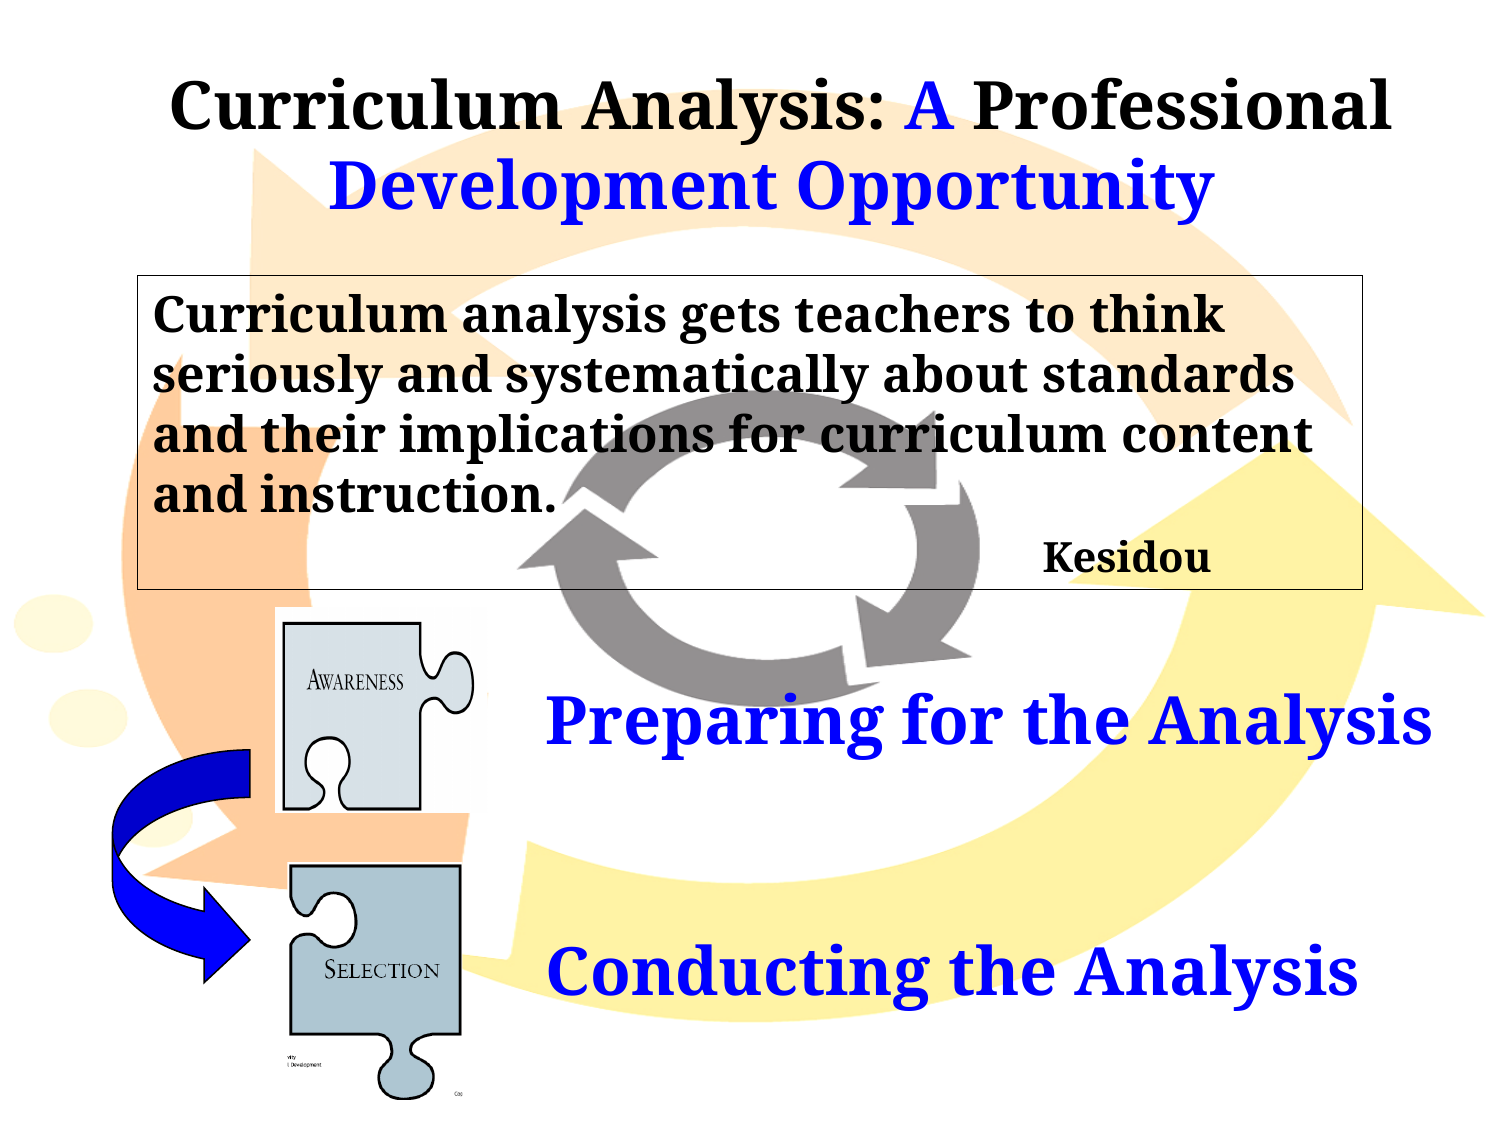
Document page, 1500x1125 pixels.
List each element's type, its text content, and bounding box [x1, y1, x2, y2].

text_box [112, 749, 250, 983]
list Preparing for the Analysis Conducting the Analysis [237, 524, 1500, 1125]
title Curriculum Analysis: A Professional Development Opportunity [137, 49, 1425, 238]
text_box Curriculum analysis gets teachers to think seriously and systematically about standards and their implications for curriculum content and instruction. Kesidou [137, 274, 1363, 590]
picture [287, 862, 463, 1101]
picture [274, 606, 488, 813]
